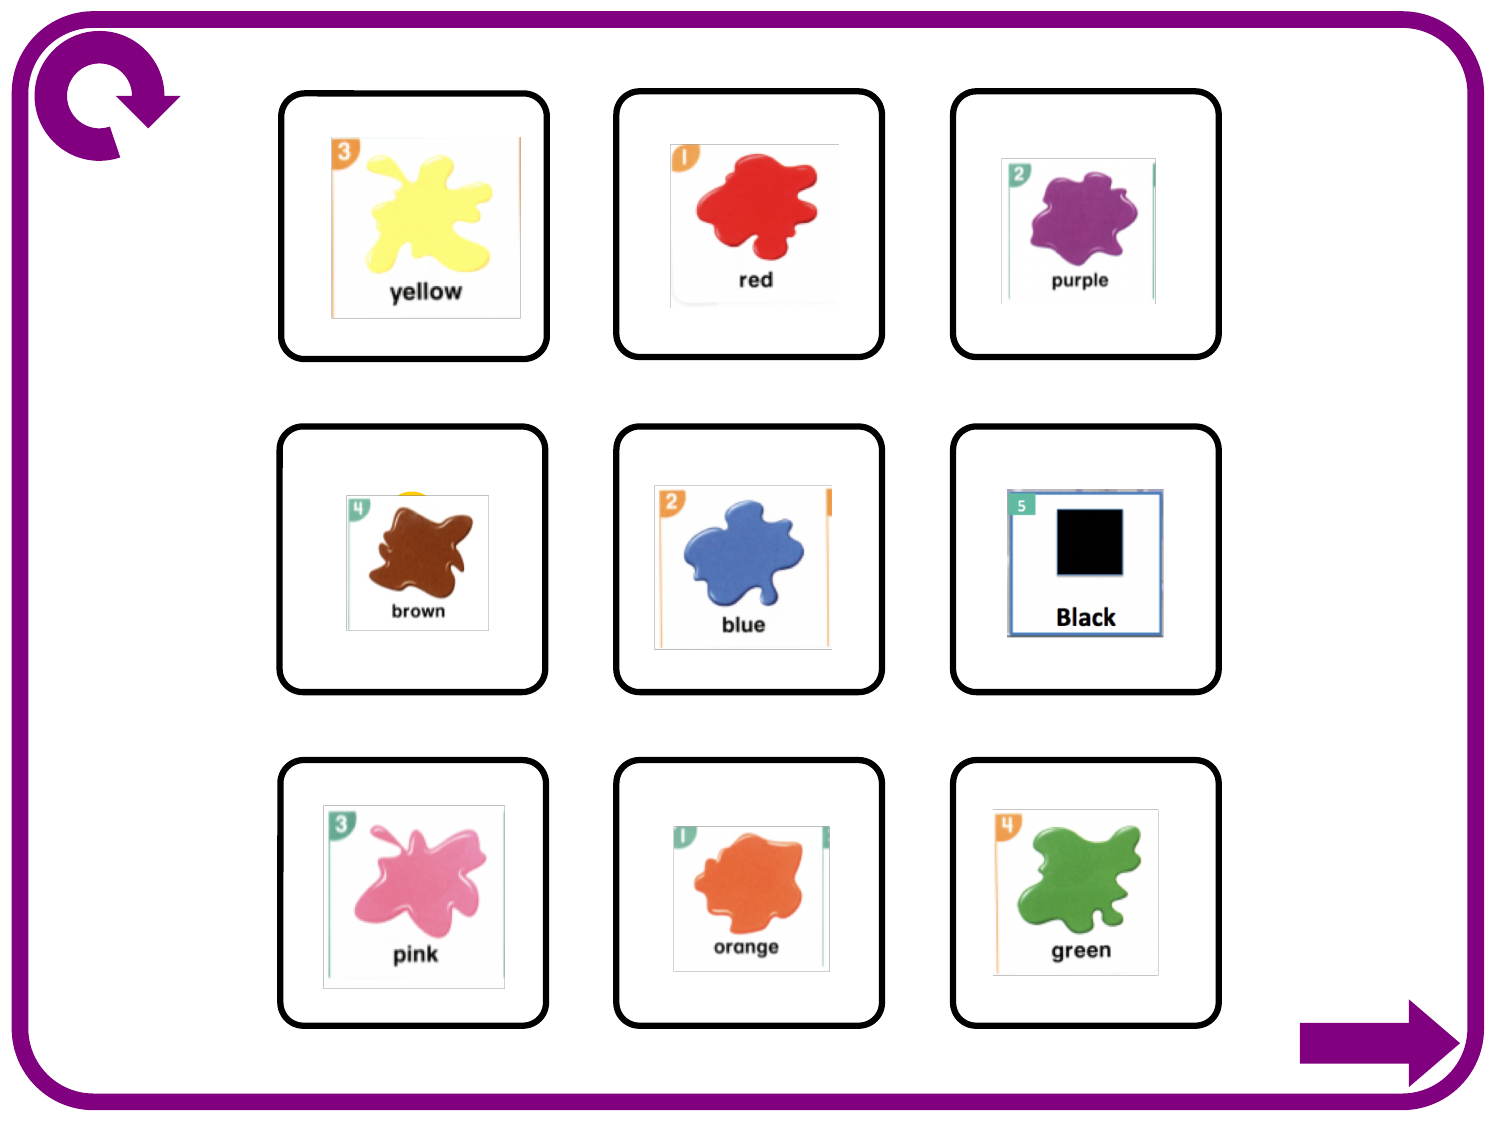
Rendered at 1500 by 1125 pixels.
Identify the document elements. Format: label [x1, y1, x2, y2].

picture [989, 781, 1162, 1005]
text_box [34, 30, 181, 161]
text_box [1299, 999, 1500, 1125]
text_box [953, 760, 1219, 1026]
picture [343, 466, 492, 660]
picture [318, 774, 510, 1021]
text_box [953, 91, 1219, 357]
text_box [616, 426, 882, 693]
picture [998, 126, 1159, 335]
text_box [616, 760, 882, 1026]
text_box [616, 91, 882, 357]
picture [649, 446, 836, 688]
text_box [19, 19, 1476, 1102]
text_box [281, 93, 547, 360]
text_box [953, 426, 1219, 693]
picture [666, 112, 843, 340]
text_box [279, 426, 546, 693]
text_box [280, 760, 547, 1026]
picture [670, 793, 834, 1005]
picture [327, 99, 526, 356]
picture [1002, 456, 1168, 670]
